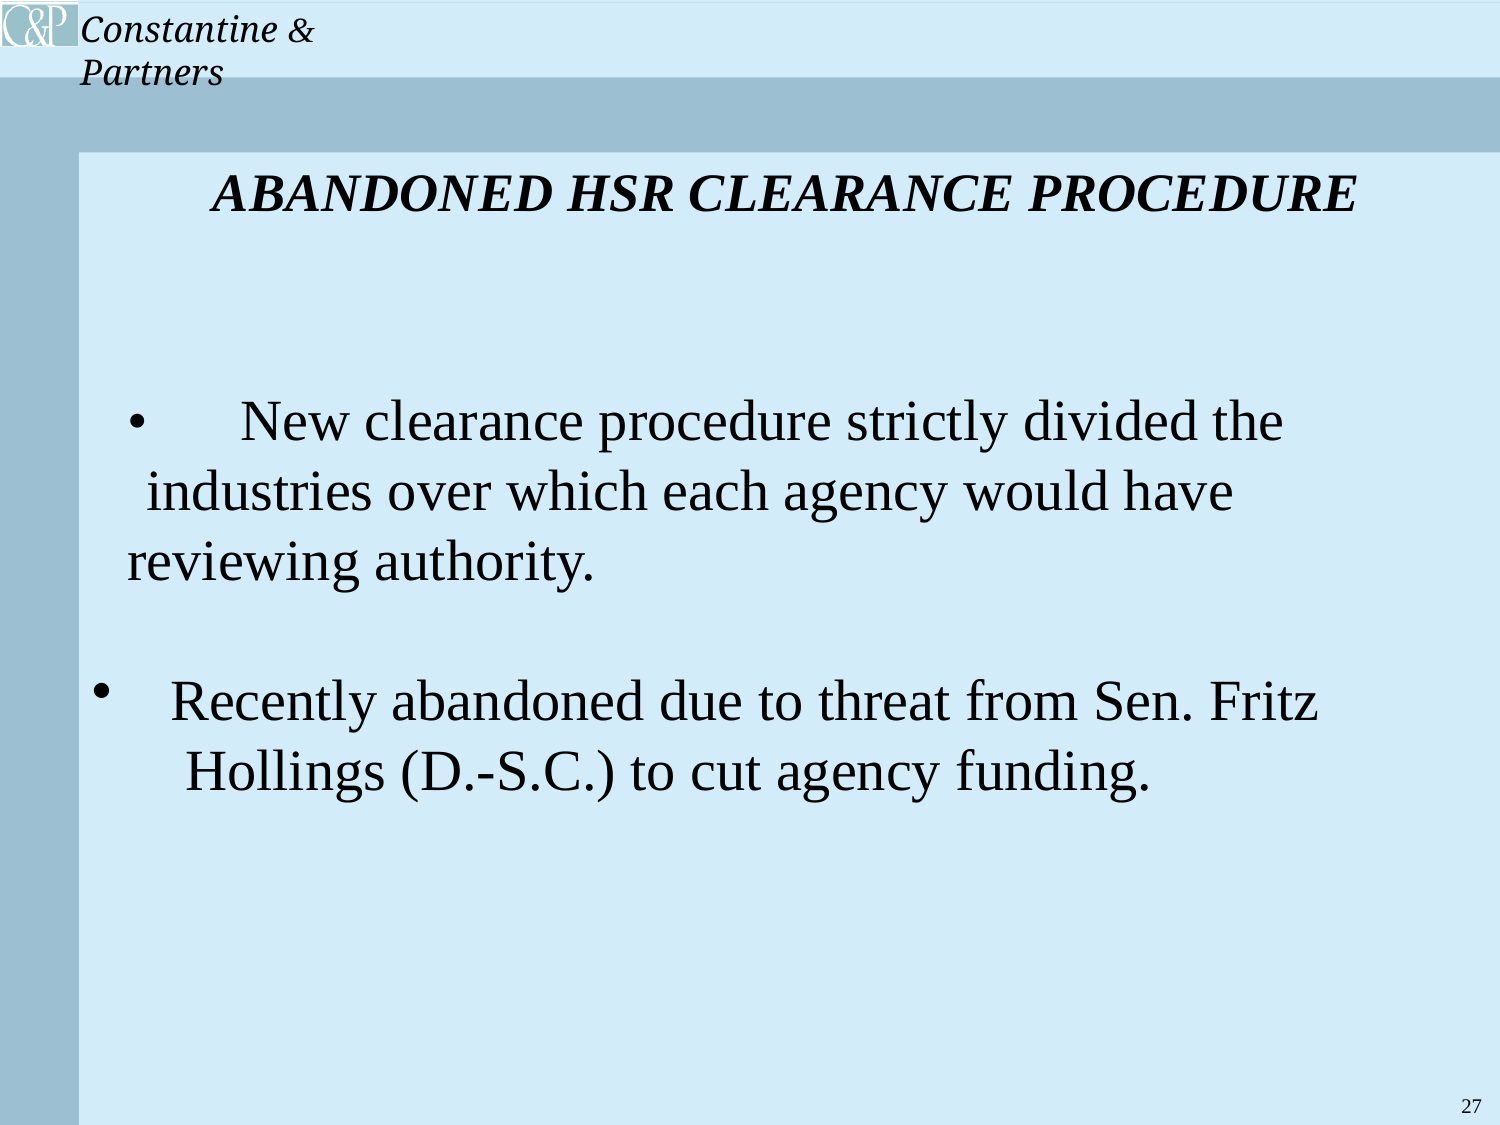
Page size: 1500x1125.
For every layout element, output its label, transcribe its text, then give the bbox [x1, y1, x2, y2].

text_box • New clearance procedure strictly divided the industries over which each agency would have reviewing authority. Recently abandoned due to threat from Sen. Fritz Hollings (D.-S.C.) to cut agency funding. [74, 374, 1500, 810]
text_box ABANDONED HSR CLEARANCE PROCEDURE [74, 149, 1500, 295]
